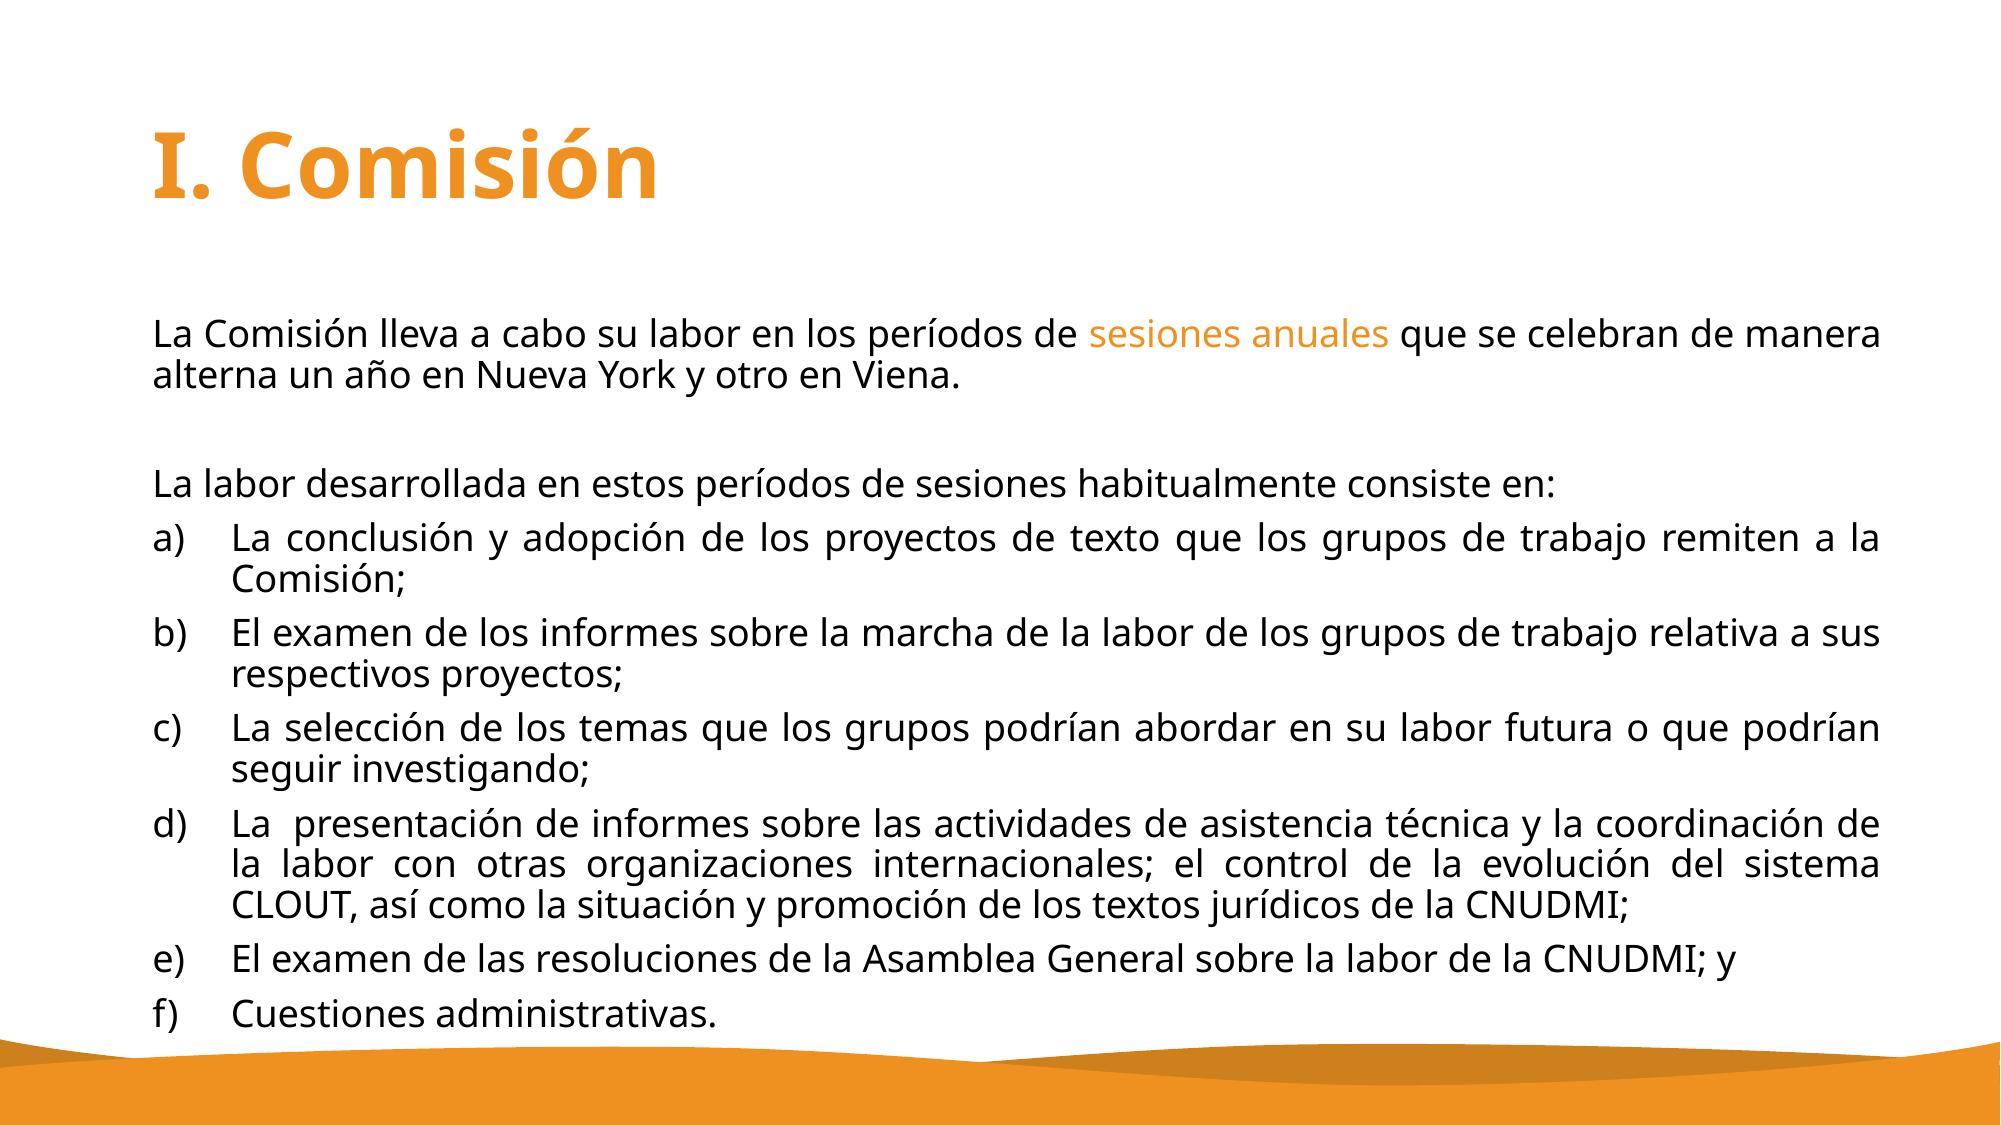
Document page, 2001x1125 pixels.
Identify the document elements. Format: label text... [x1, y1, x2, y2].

list La Comisión lleva a cabo su labor en los períodos de sesiones anuales que se celebran de manera alterna un año en Nueva York y otro en Viena. La labor desarrollada en estos períodos de sesiones habitualmente consiste en: La conclusión y adopción de los proyectos de texto que los grupos de trabajo remiten a la Comisión; El examen de los informes sobre la marcha de la labor de los grupos de trabajo relativa a sus respectivos proyectos; La selección de los temas que los grupos podrían abordar en su labor futura o que podrían seguir investigando; La presentación de informes sobre las actividades de asistencia técnica y la coordinación de la labor con otras organizaciones internacionales; el control de la evolución del sistema CLOUT, así como la situación y promoción de los textos jurídicos de la CNUDMI; El examen de las resoluciones de la Asamblea General sobre la labor de la CNUDMI; y Cuestiones administrativas. [137, 307, 1897, 1066]
title I. Comisión [137, 59, 1863, 278]
